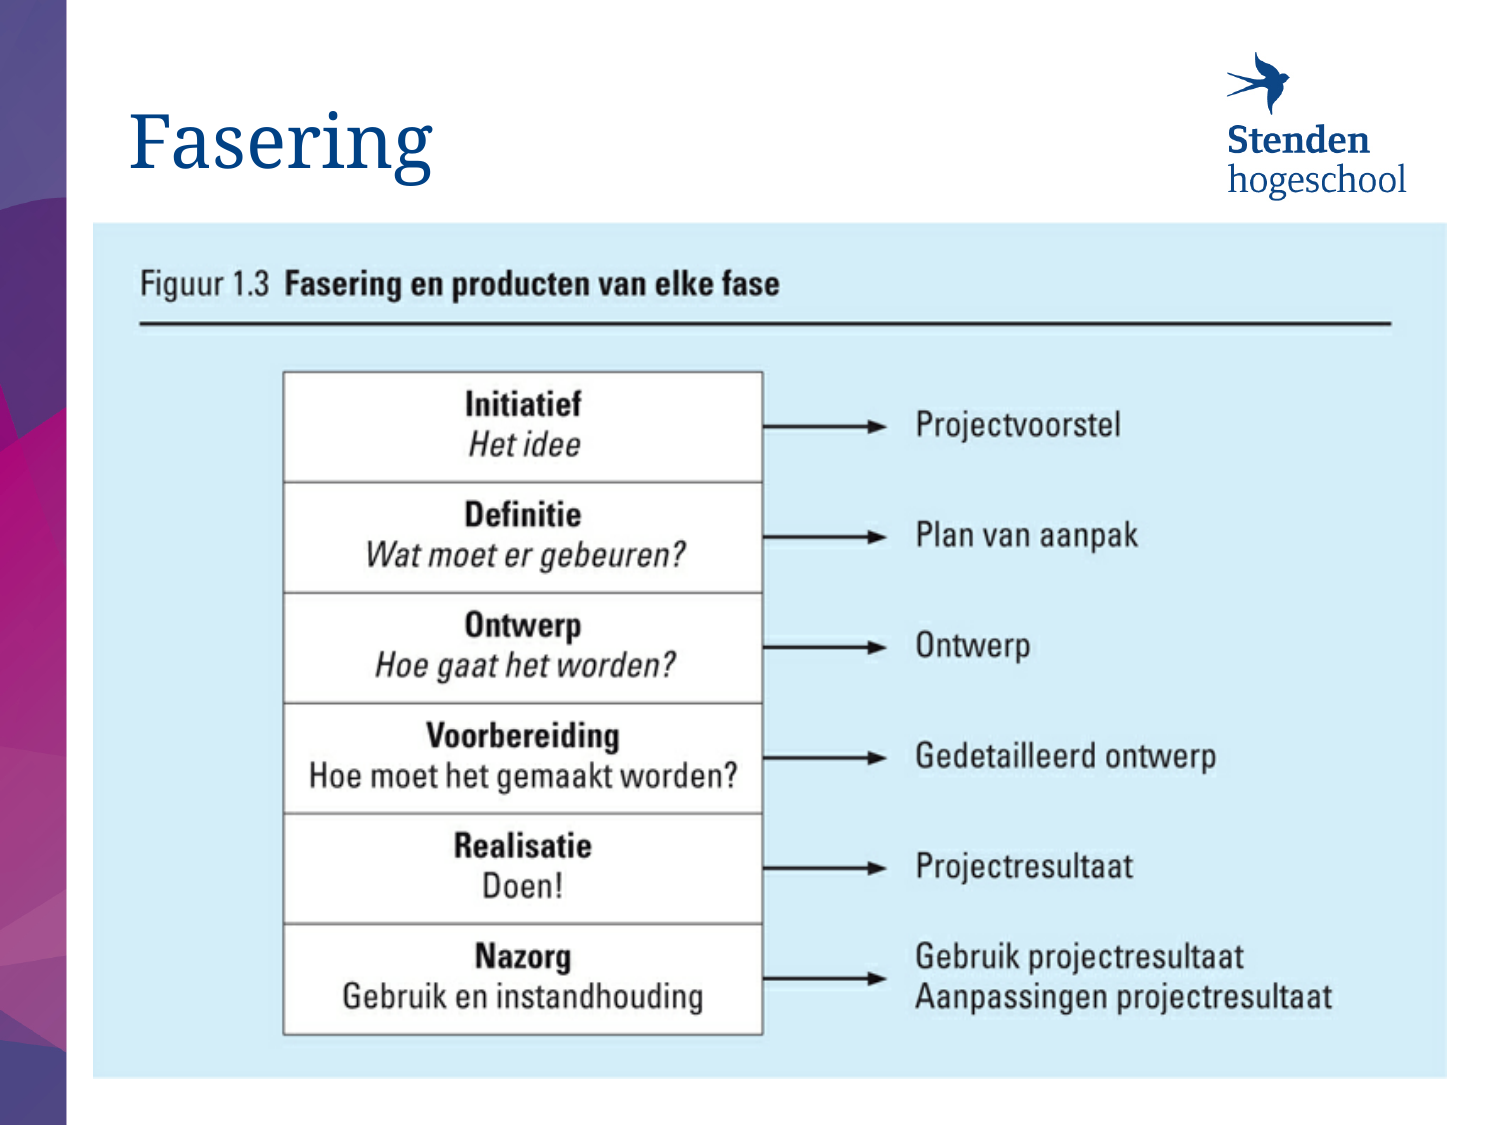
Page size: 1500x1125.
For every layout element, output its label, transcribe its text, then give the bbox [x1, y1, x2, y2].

title Fasering [128, 93, 1417, 202]
picture [0, 0, 1500, 1125]
